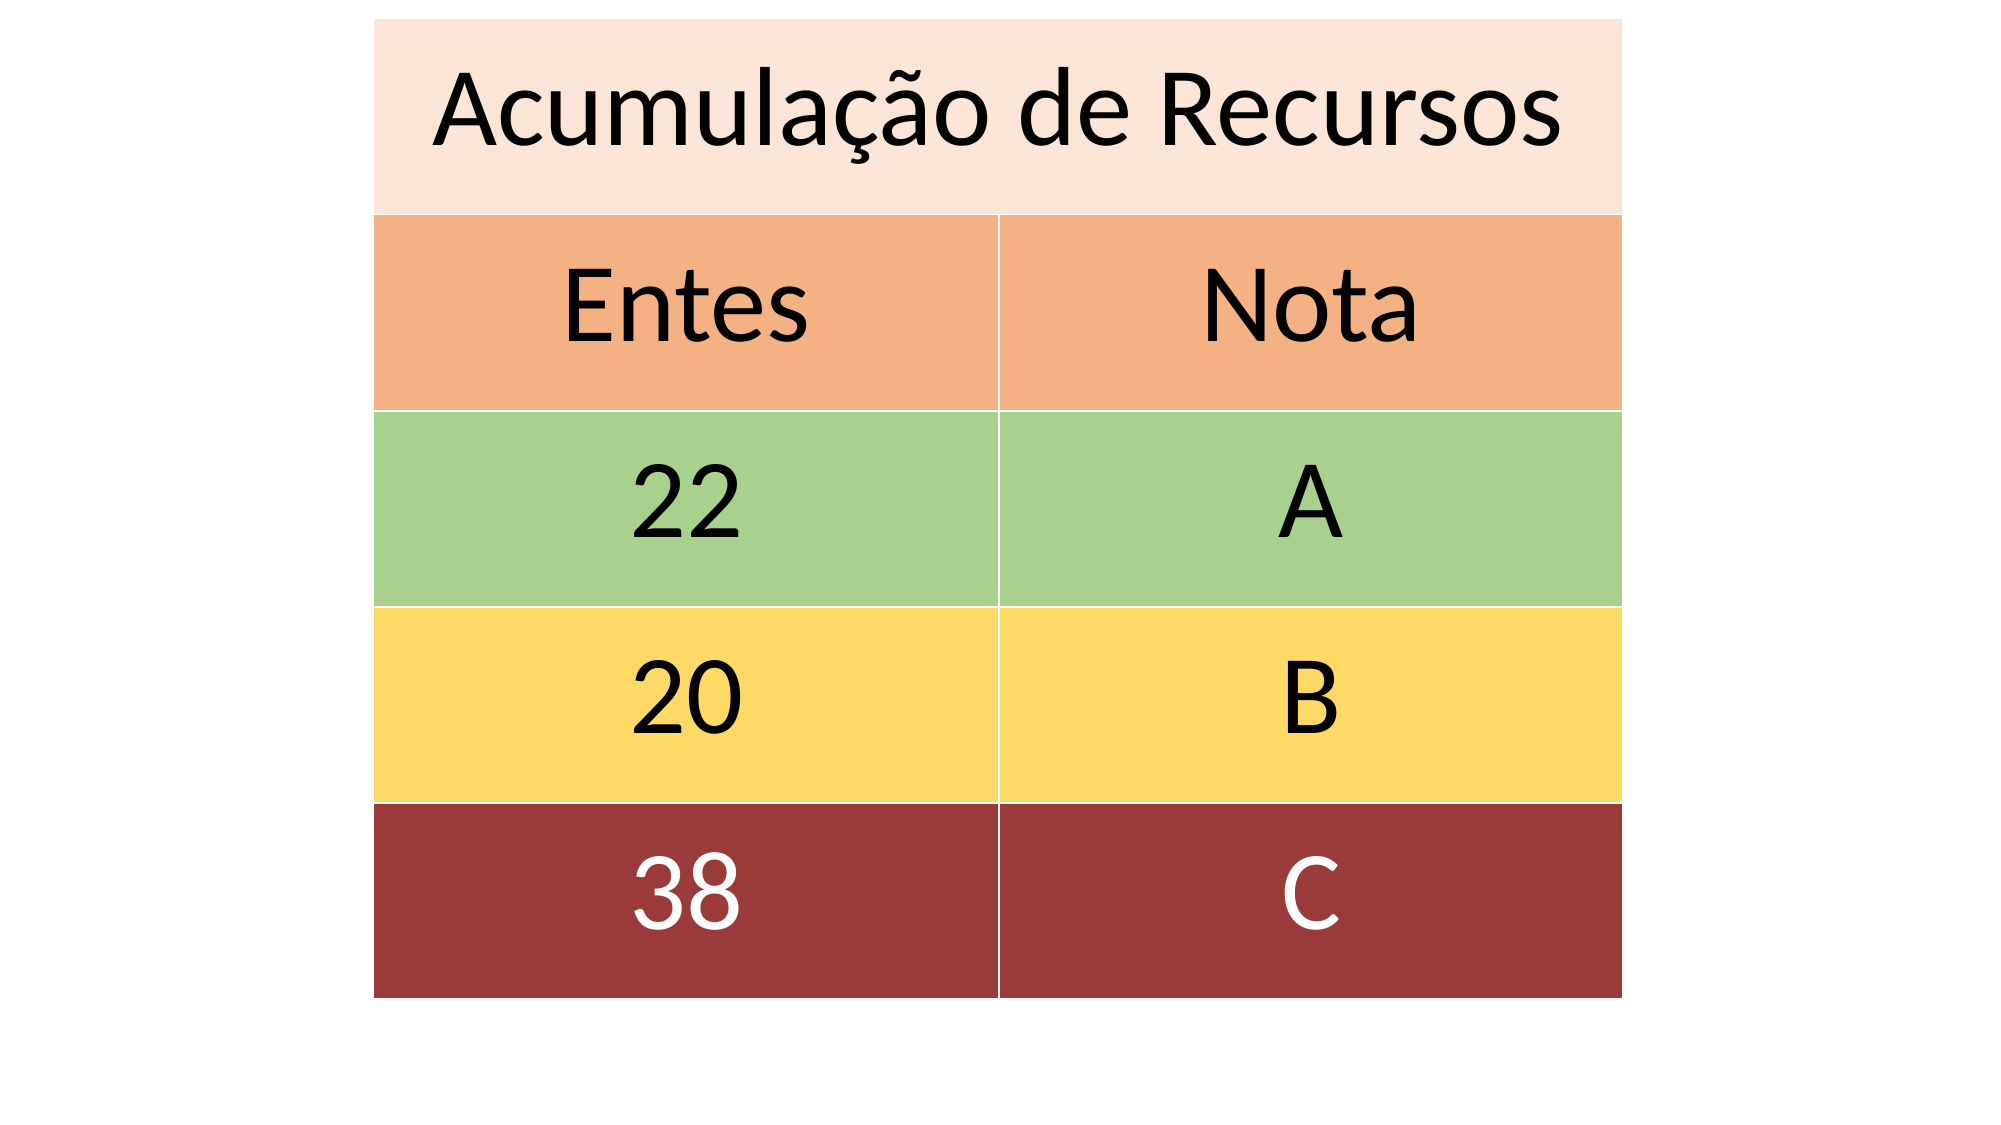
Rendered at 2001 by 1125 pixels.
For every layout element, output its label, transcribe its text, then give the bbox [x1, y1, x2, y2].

table_cell 20 [374, 608, 998, 802]
table_cell 22 [374, 412, 998, 606]
table_cell Entes [374, 215, 998, 410]
table_header Acumulação de Recursos [374, 19, 1622, 214]
table_cell Nota [1000, 215, 1622, 410]
table_cell 38 [374, 804, 998, 998]
table_cell B [1000, 608, 1622, 802]
table_cell A [1000, 412, 1622, 606]
table_cell C [1000, 804, 1622, 998]
